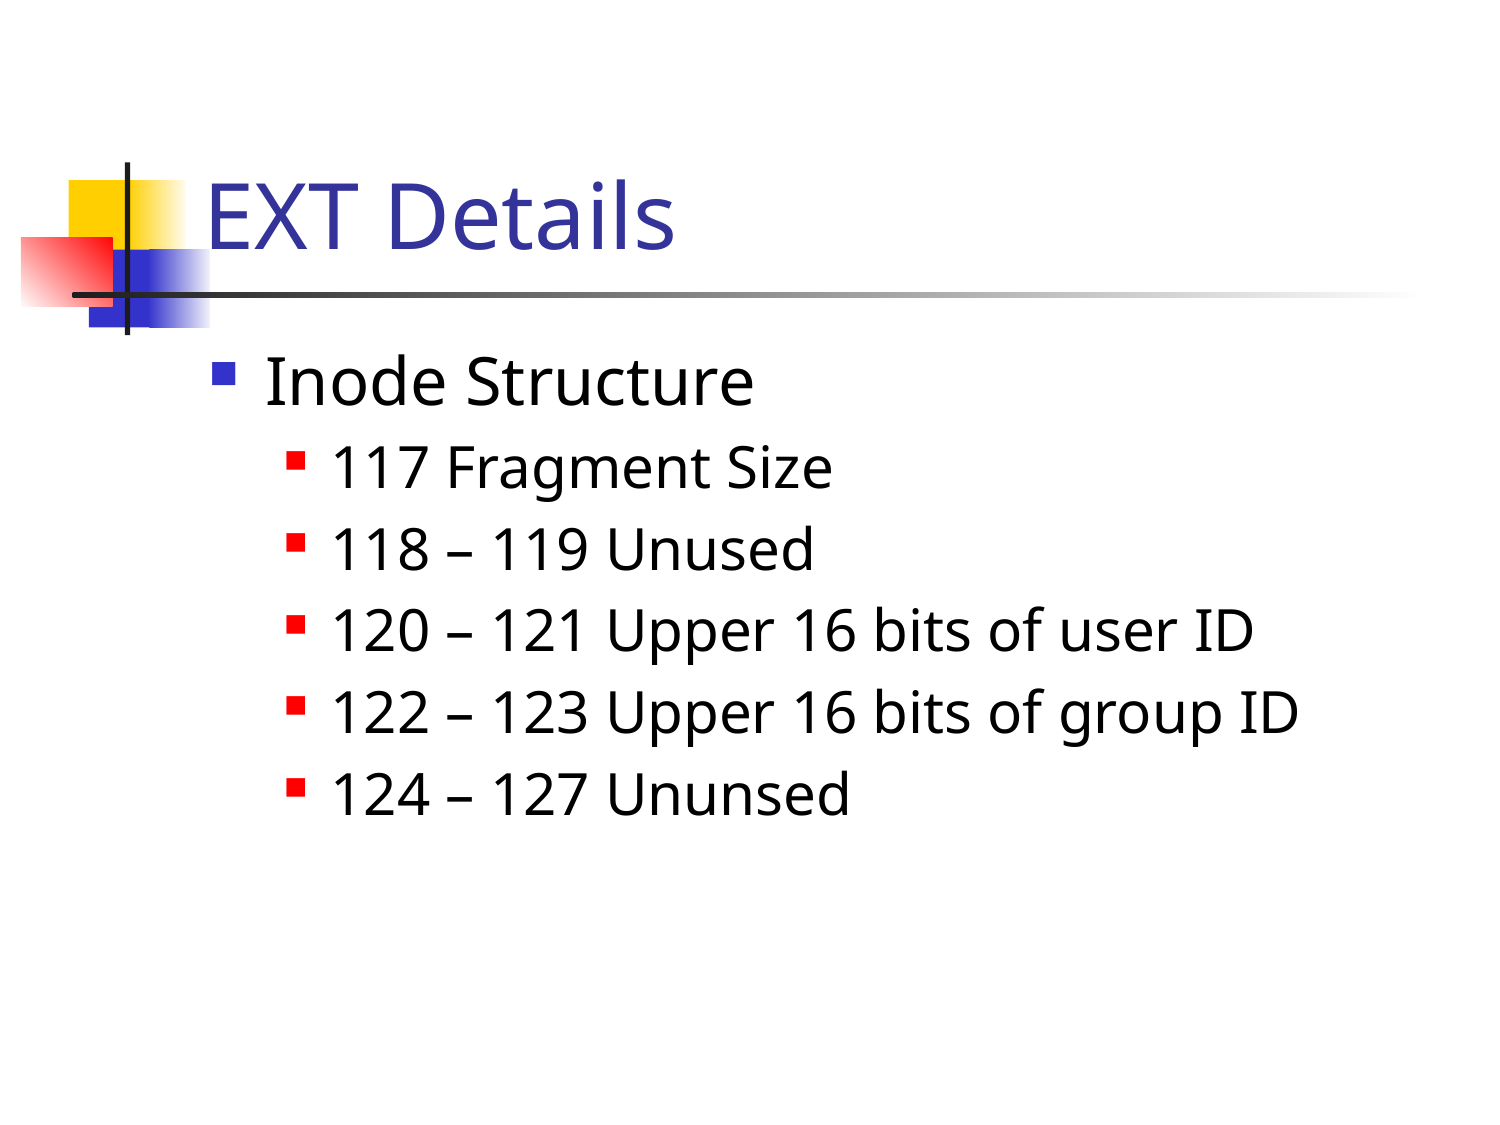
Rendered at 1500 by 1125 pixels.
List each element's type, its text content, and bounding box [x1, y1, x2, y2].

title EXT Details [188, 34, 1468, 276]
list Inode Structure 117 Fragment Size 118 – 119 Unused 120 – 121 Upper 16 bits of user ID 122 – 123 Upper 16 bits of group ID 124 – 127 Ununsed [193, 330, 1470, 1007]
